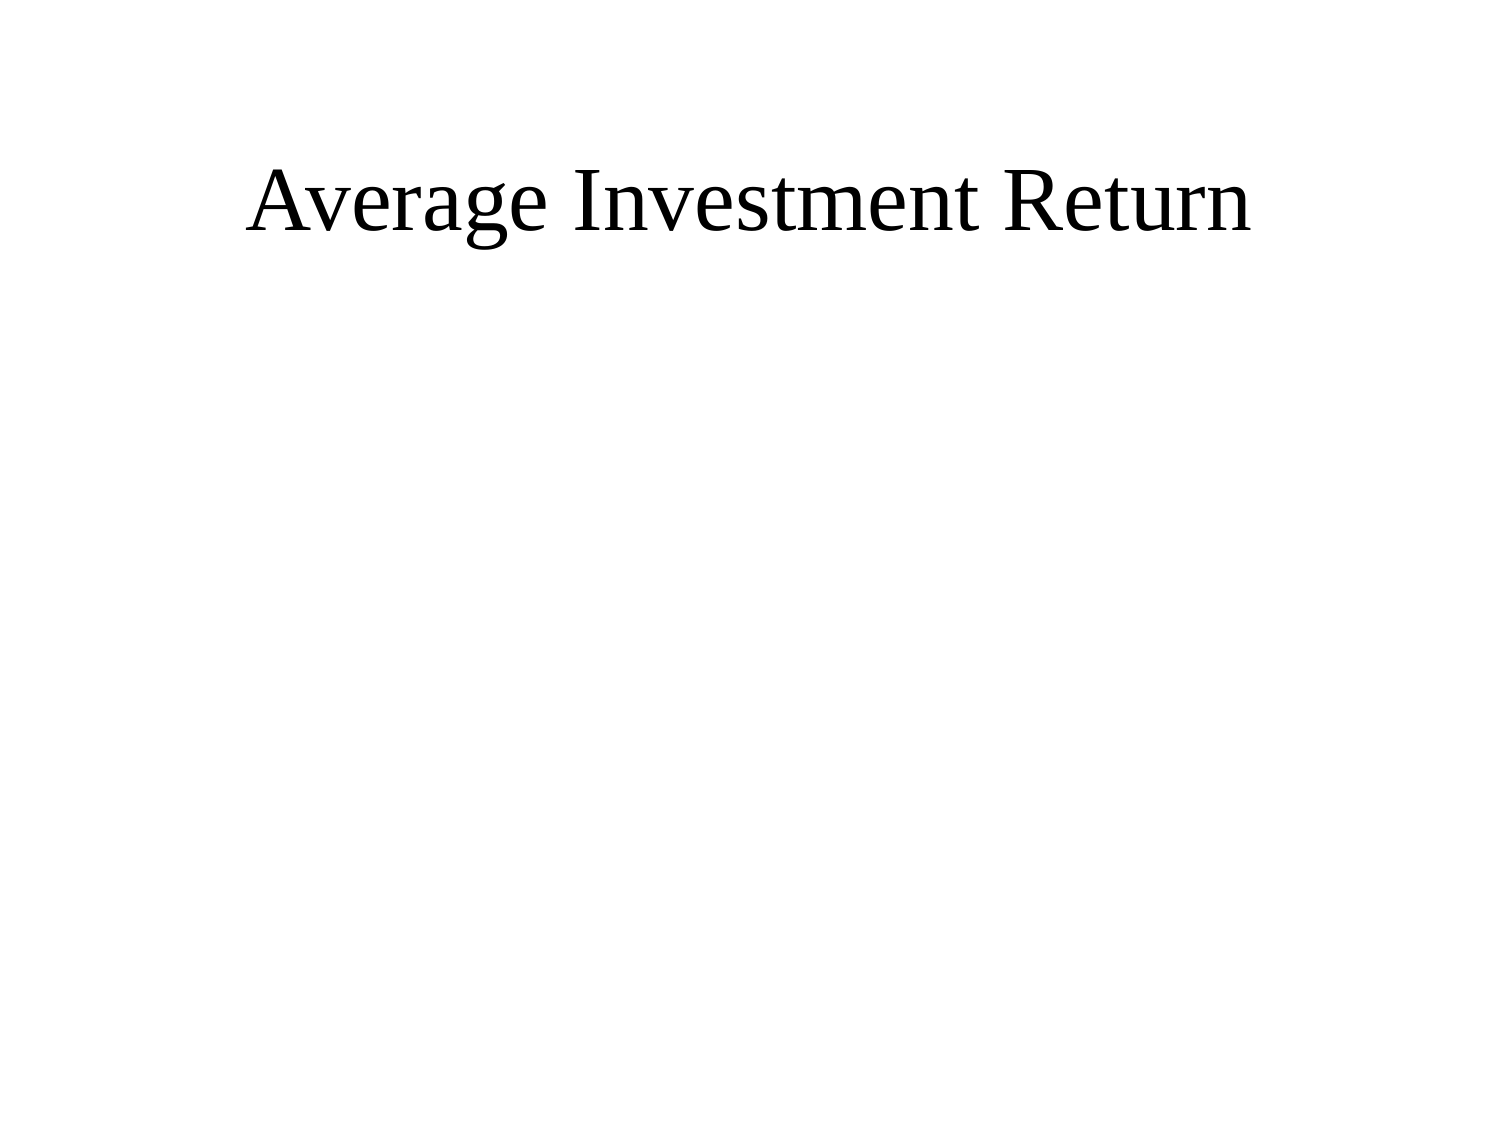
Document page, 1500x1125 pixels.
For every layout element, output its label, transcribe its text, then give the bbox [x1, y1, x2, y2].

title Average Investment Return [112, 99, 1388, 288]
